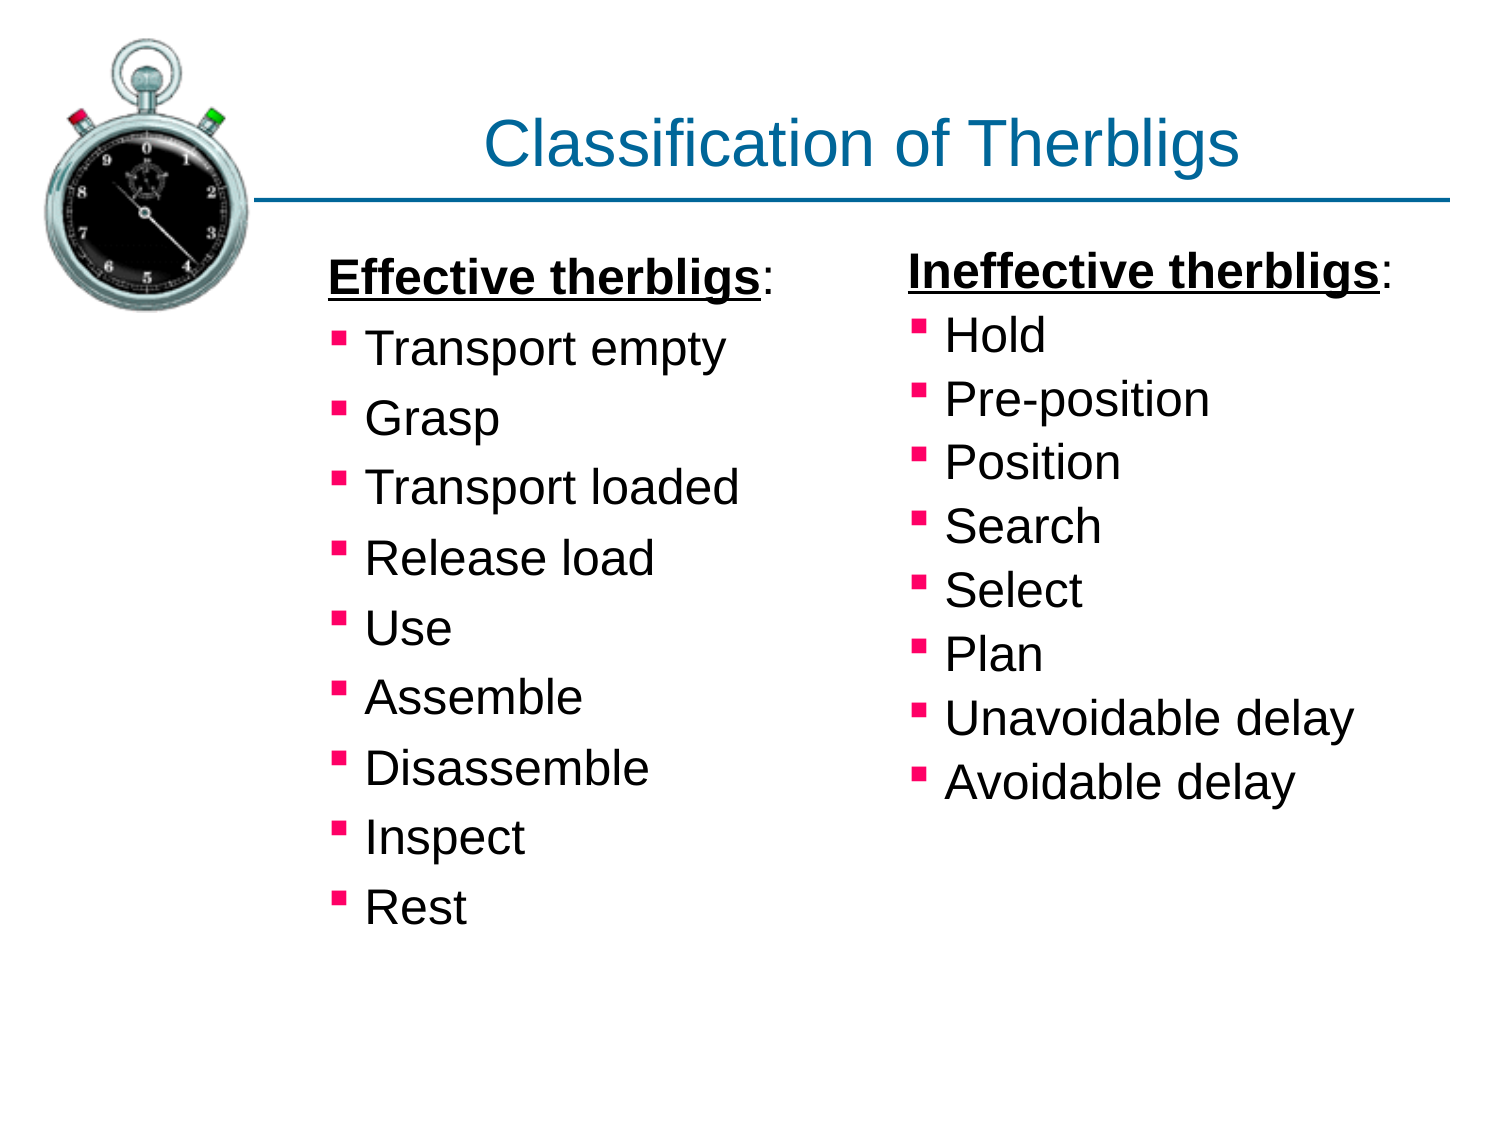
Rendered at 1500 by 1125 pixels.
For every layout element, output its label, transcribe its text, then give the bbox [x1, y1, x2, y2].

title Classification of Therbligs [275, 37, 1450, 188]
picture [37, 37, 254, 313]
list Ineffective therbligs: Hold Pre-position Position Search Select Plan Unavoidable delay Avoidable delay [892, 237, 1450, 975]
list Effective therbligs: Transport empty Grasp Transport loaded Release load Use Assemble Disassemble Inspect Rest [312, 237, 871, 975]
